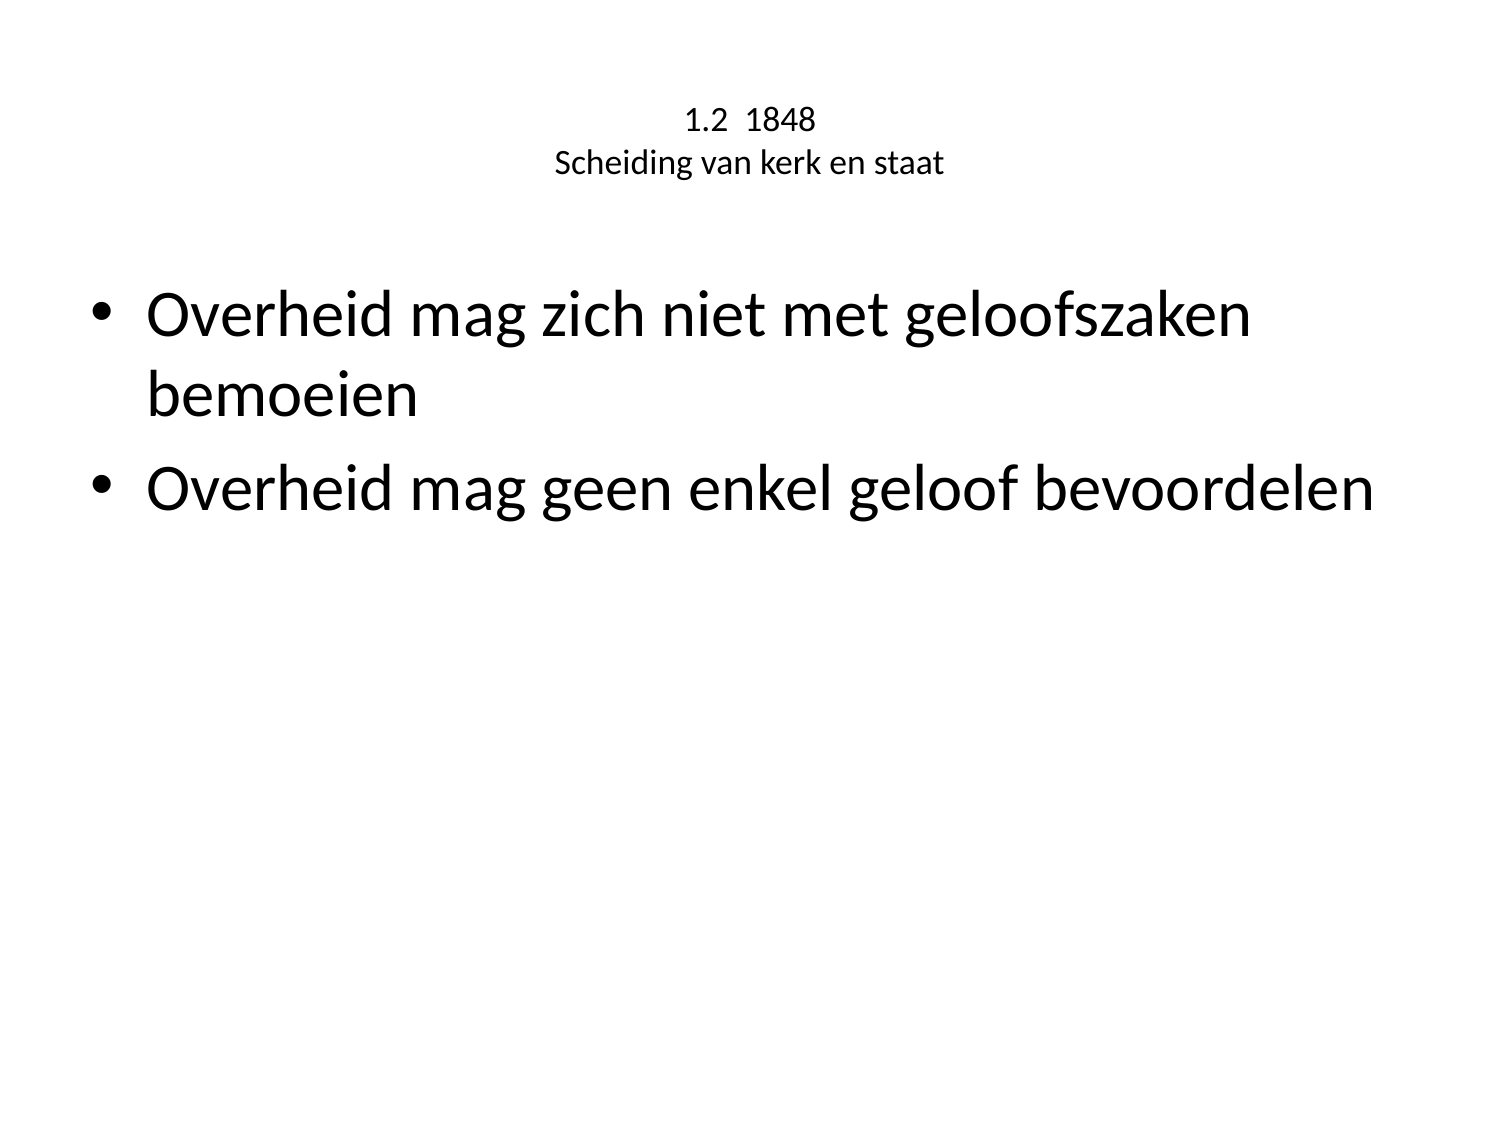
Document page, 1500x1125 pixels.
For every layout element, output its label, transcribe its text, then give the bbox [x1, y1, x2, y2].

title 1.2 1848 Scheiding van kerk en staat [75, 45, 1425, 233]
list Overheid mag zich niet met geloofszaken bemoeien Overheid mag geen enkel geloof bevoordelen [75, 262, 1425, 1005]
